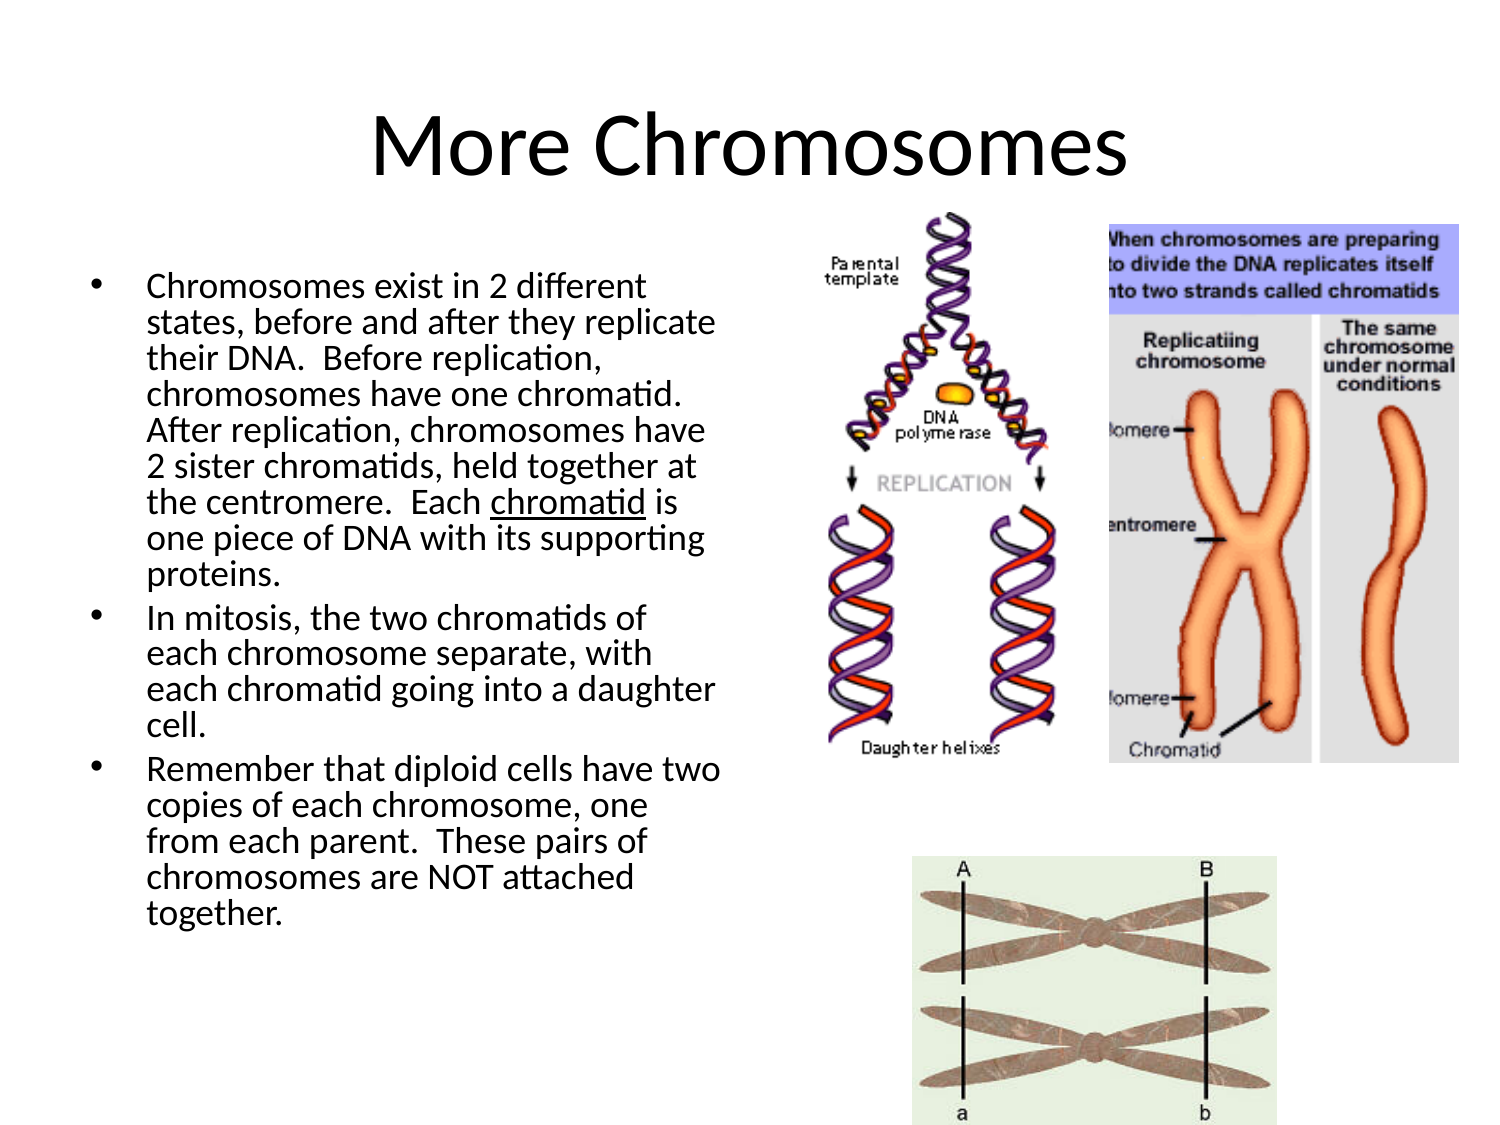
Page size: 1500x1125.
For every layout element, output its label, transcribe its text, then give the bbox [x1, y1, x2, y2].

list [1114, 224, 1459, 763]
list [912, 856, 1277, 1125]
picture [812, 212, 1109, 776]
title More Chromosomes [74, 44, 1426, 233]
list Chromosomes exist in 2 different states, before and after they replicate their DNA. Before replication, chromosomes have one chromatid. After replication, chromosomes have 2 sister chromatids, held together at the centromere. Each chromatid is one piece of DNA with its supporting proteins. In mitosis, the two chromatids of each chromosome separate, with each chromatid going into a daughter cell. Remember that diploid cells have two copies of each chromosome, one from each parent. These pairs of chromosomes are NOT attached together. [74, 262, 738, 1006]
